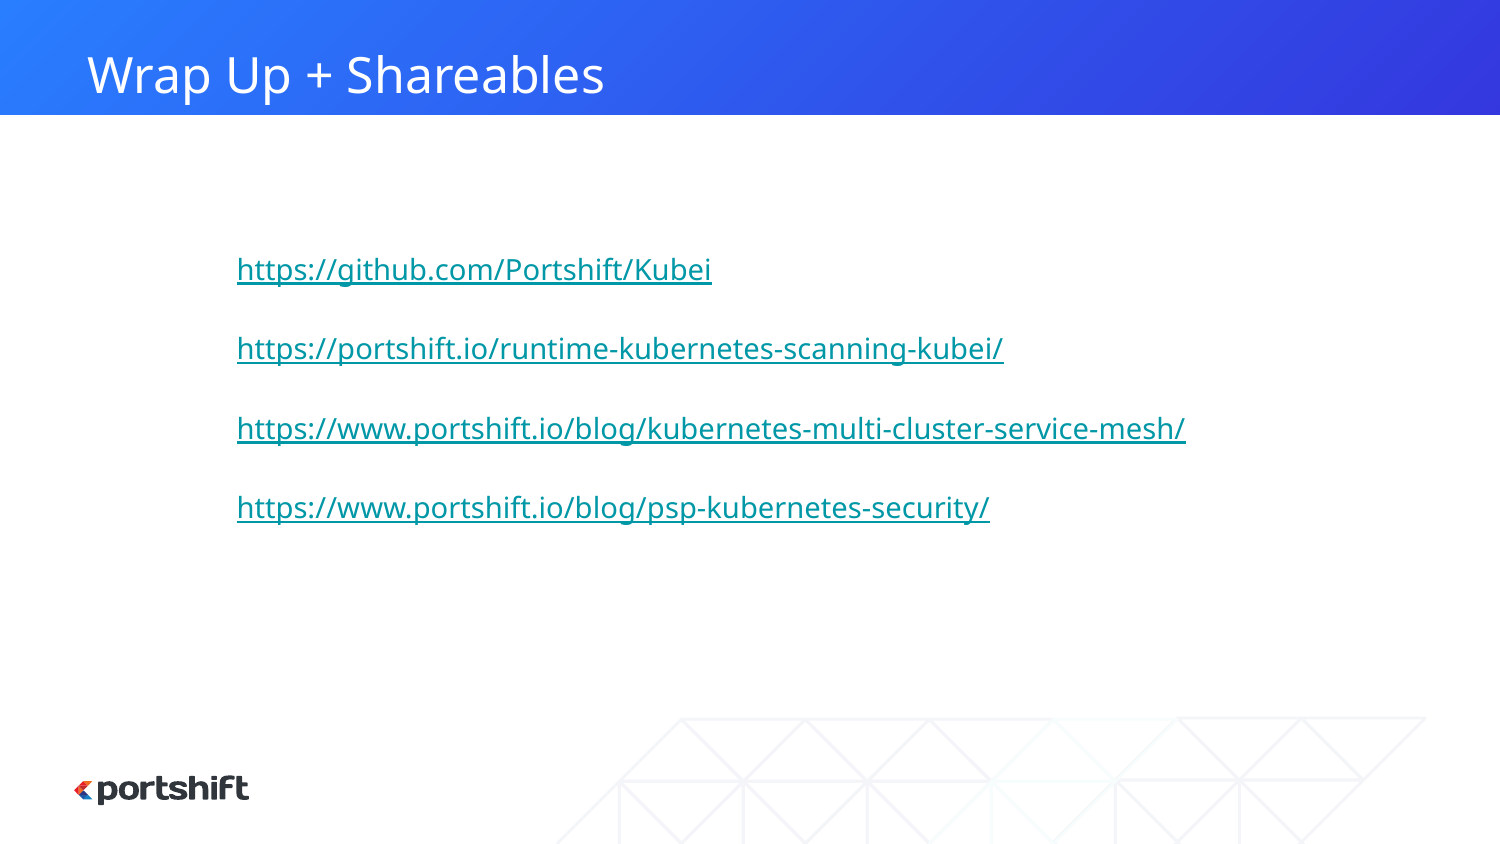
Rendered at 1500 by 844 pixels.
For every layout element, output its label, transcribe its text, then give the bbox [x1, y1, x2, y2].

text_box https://github.com/Portshift/Kubei https://portshift.io/runtime-kubernetes-scanning-kubei/ https://www.portshift.io/blog/kubernetes-multi-cluster-service-mesh/ https://www.portshift.io/blog/psp-kubernetes-security/ [146, 196, 1313, 561]
text_box [0, 0, 1500, 115]
text_box Wrap Up + Shareables [72, 19, 1266, 115]
